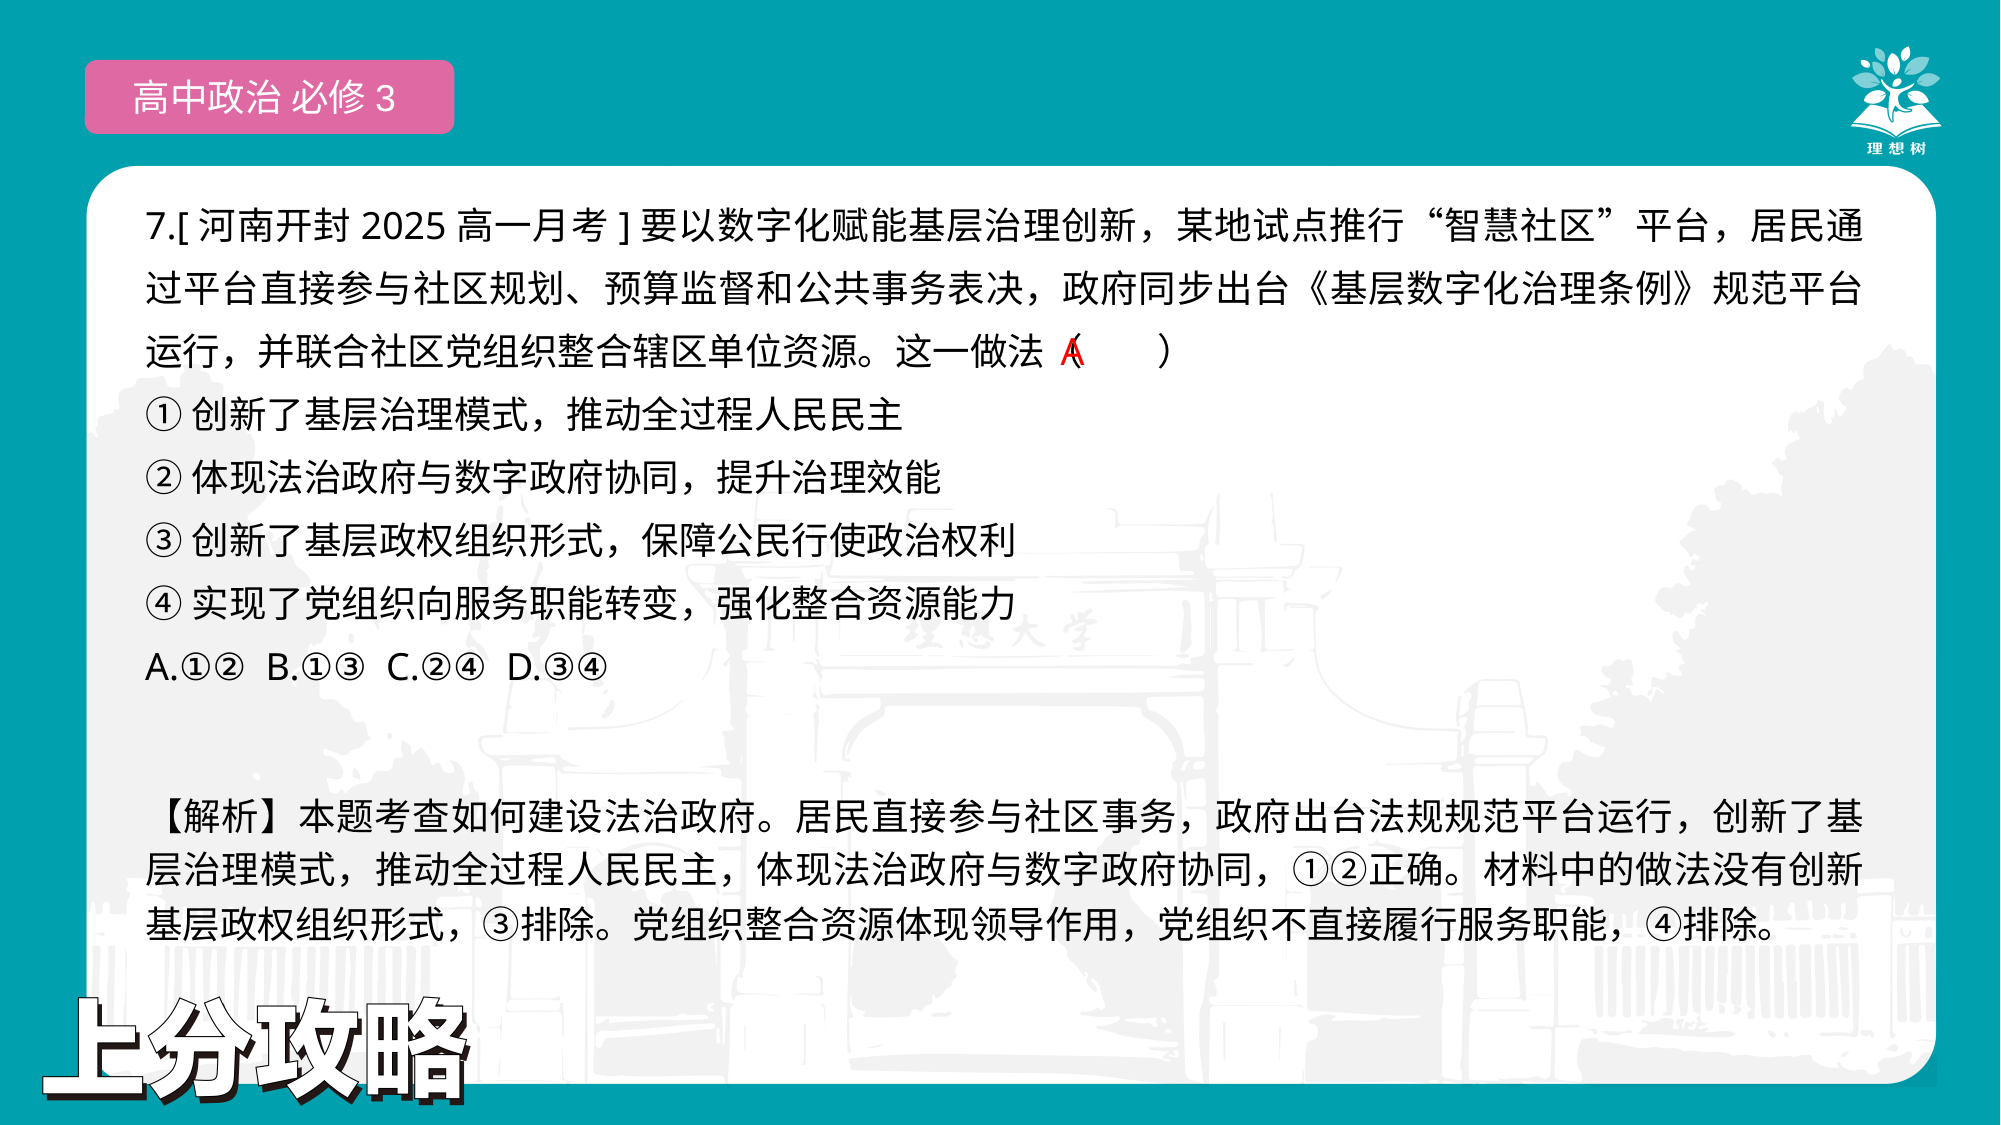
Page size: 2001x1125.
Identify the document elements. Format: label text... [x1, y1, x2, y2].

text_box A [1036, 298, 1153, 381]
text_box 7.[河南开封2025高一月考]要以数字化赋能基层治理创新，某地试点推行“智慧社区”平台，居民通过平台直接参与社区规划、预算监督和公共事务表决，政府同步出台《基层数字化治理条例》规范平台运行，并联合社区党组织整合辖区单位资源。这一做法（ ） ①创新了基层治理模式，推动全过程人民民主 ②体现法治政府与数字政府协同，提升治理效能 ③创新了基层政权组织形式，保障公民行使政治权利 ④实现了党组织向服务职能转变，强化整合资源能力 A.①② B.①③ C.②④ D.③④ [130, 177, 1880, 696]
text_box 【解析】本题考查如何建设法治政府。居民直接参与社区事务，政府出台法规规范平台运行，创新了基层治理模式，推动全过程人民民主，体现法治政府与数字政府协同，①②正确。材料中的做法没有创新基层政权组织形式，③排除。党组织整合资源体现领导作用，党组织不直接履行服务职能，④排除。 [130, 776, 1880, 953]
picture [0, 0, 2001, 1125]
text_box 高中政治 必修3 [83, 58, 456, 135]
